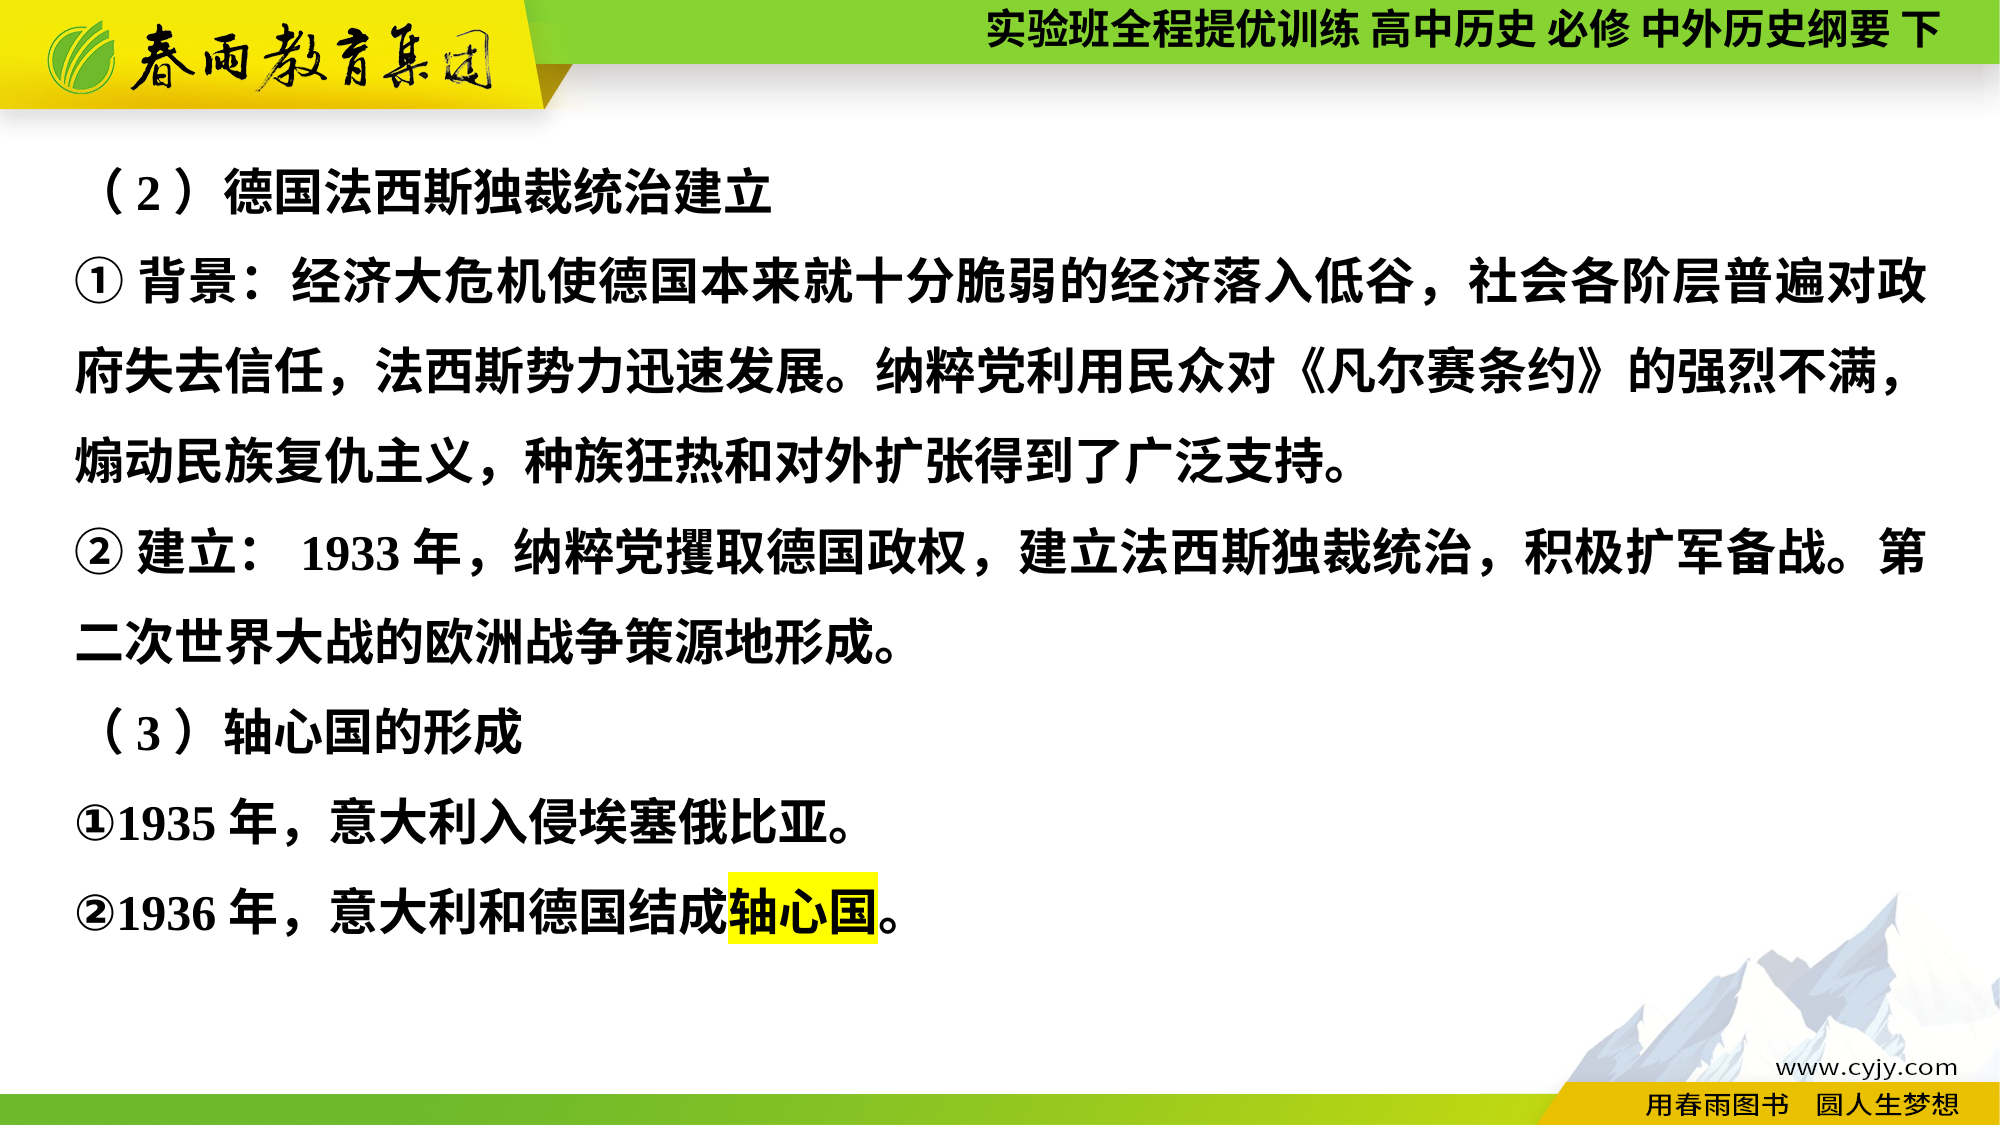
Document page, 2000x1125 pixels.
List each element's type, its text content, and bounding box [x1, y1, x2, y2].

list （2）德国法西斯独裁统治建立 ①背景：经济大危机使德国本来就十分脆弱的经济落入低谷，社会各阶层普遍对政府失去信任，法西斯势力迅速发展。纳粹党利用民众对《凡尔赛条约》的强烈不满，煽动民族复仇主义，种族狂热和对外扩张得到了广泛支持。 ②建立：1933年，纳粹党攫取德国政权，建立法西斯独裁统治，积极扩军备战。第二次世界大战的欧洲战争策源地形成。 （3）轴心国的形成 ①1935年，意大利入侵埃塞俄比亚。 ②1936年，意大利和德国结成轴心国。 [59, 122, 1944, 944]
picture [0, 0, 2000, 1125]
